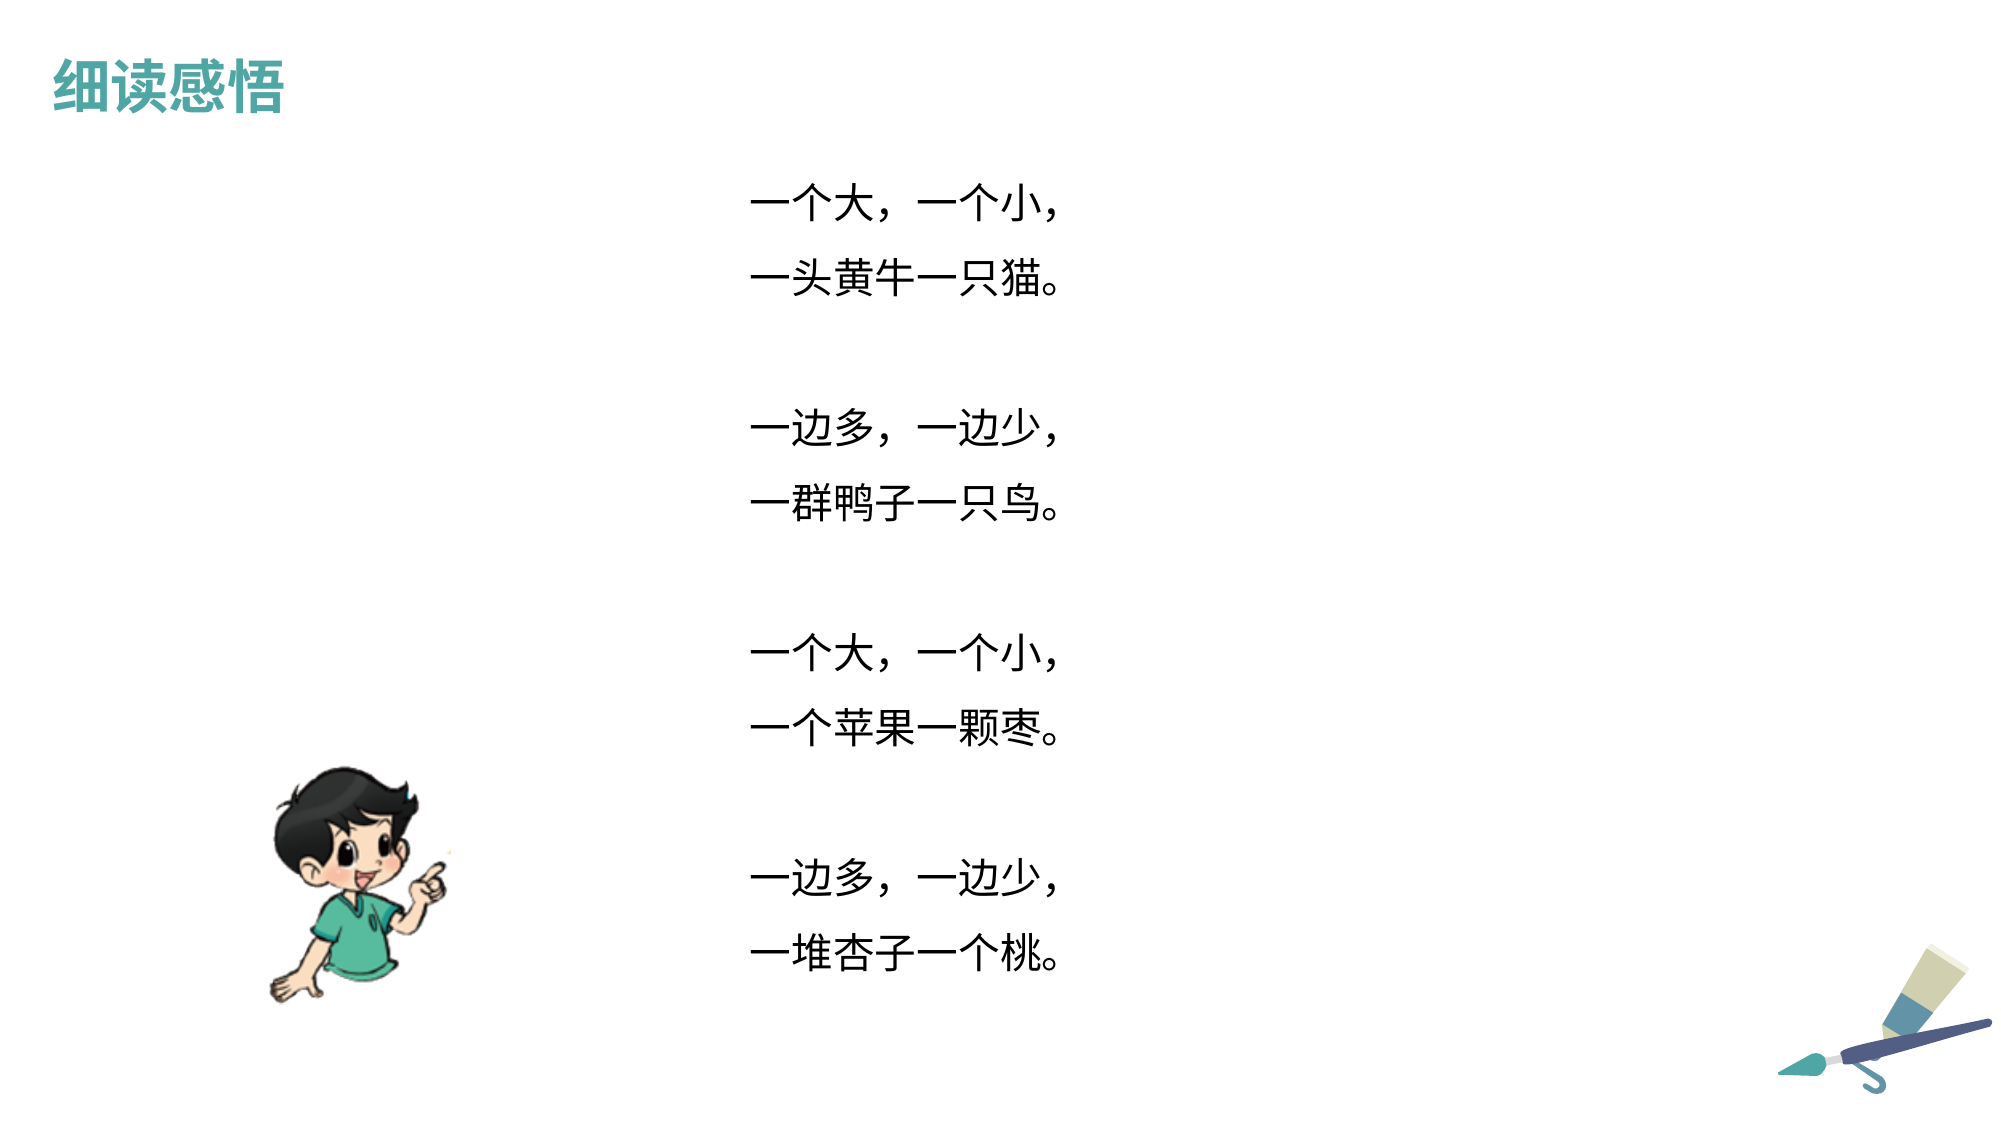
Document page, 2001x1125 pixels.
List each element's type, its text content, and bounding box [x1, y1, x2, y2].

text_box 细读感悟 [37, 42, 301, 128]
text_box 一个大，一个小， 一头黄牛一只猫。 一边多，一边少， 一群鸭子一只鸟。 一个大，一个小， 一个苹果一颗枣。 一边多，一边少， 一堆杏子一个桃。 [734, 144, 1108, 985]
picture [243, 739, 451, 1005]
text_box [1811, 945, 1974, 1125]
